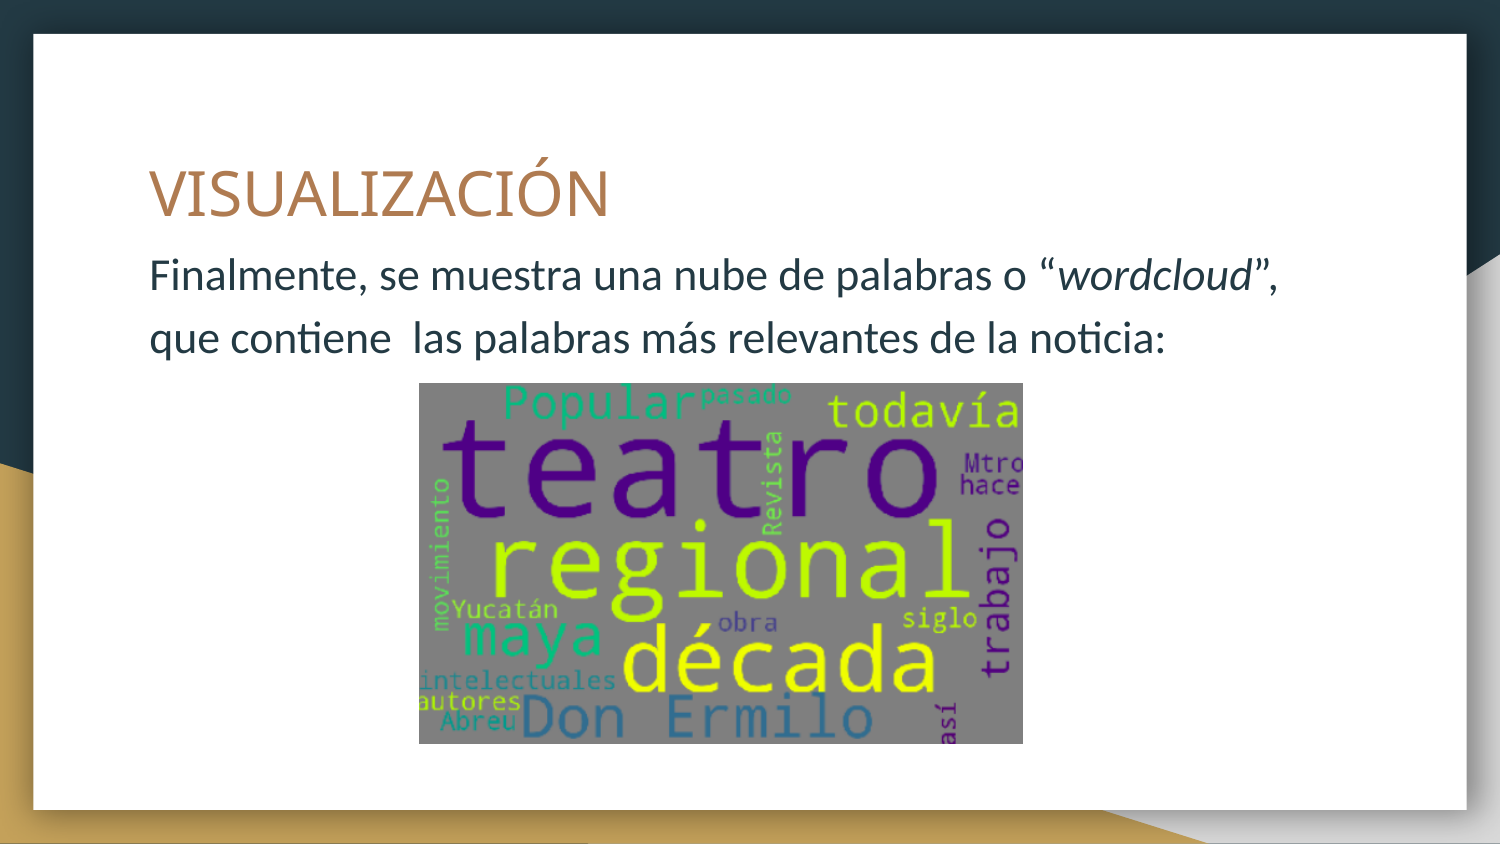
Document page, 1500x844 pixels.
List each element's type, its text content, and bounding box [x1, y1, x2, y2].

title VISUALIZACIÓN [134, 138, 1366, 221]
list Finalmente, se muestra una nube de palabras o “wordcloud”, que contiene las palabras más relevantes de la noticia: [134, 221, 1366, 623]
picture [418, 383, 1023, 744]
